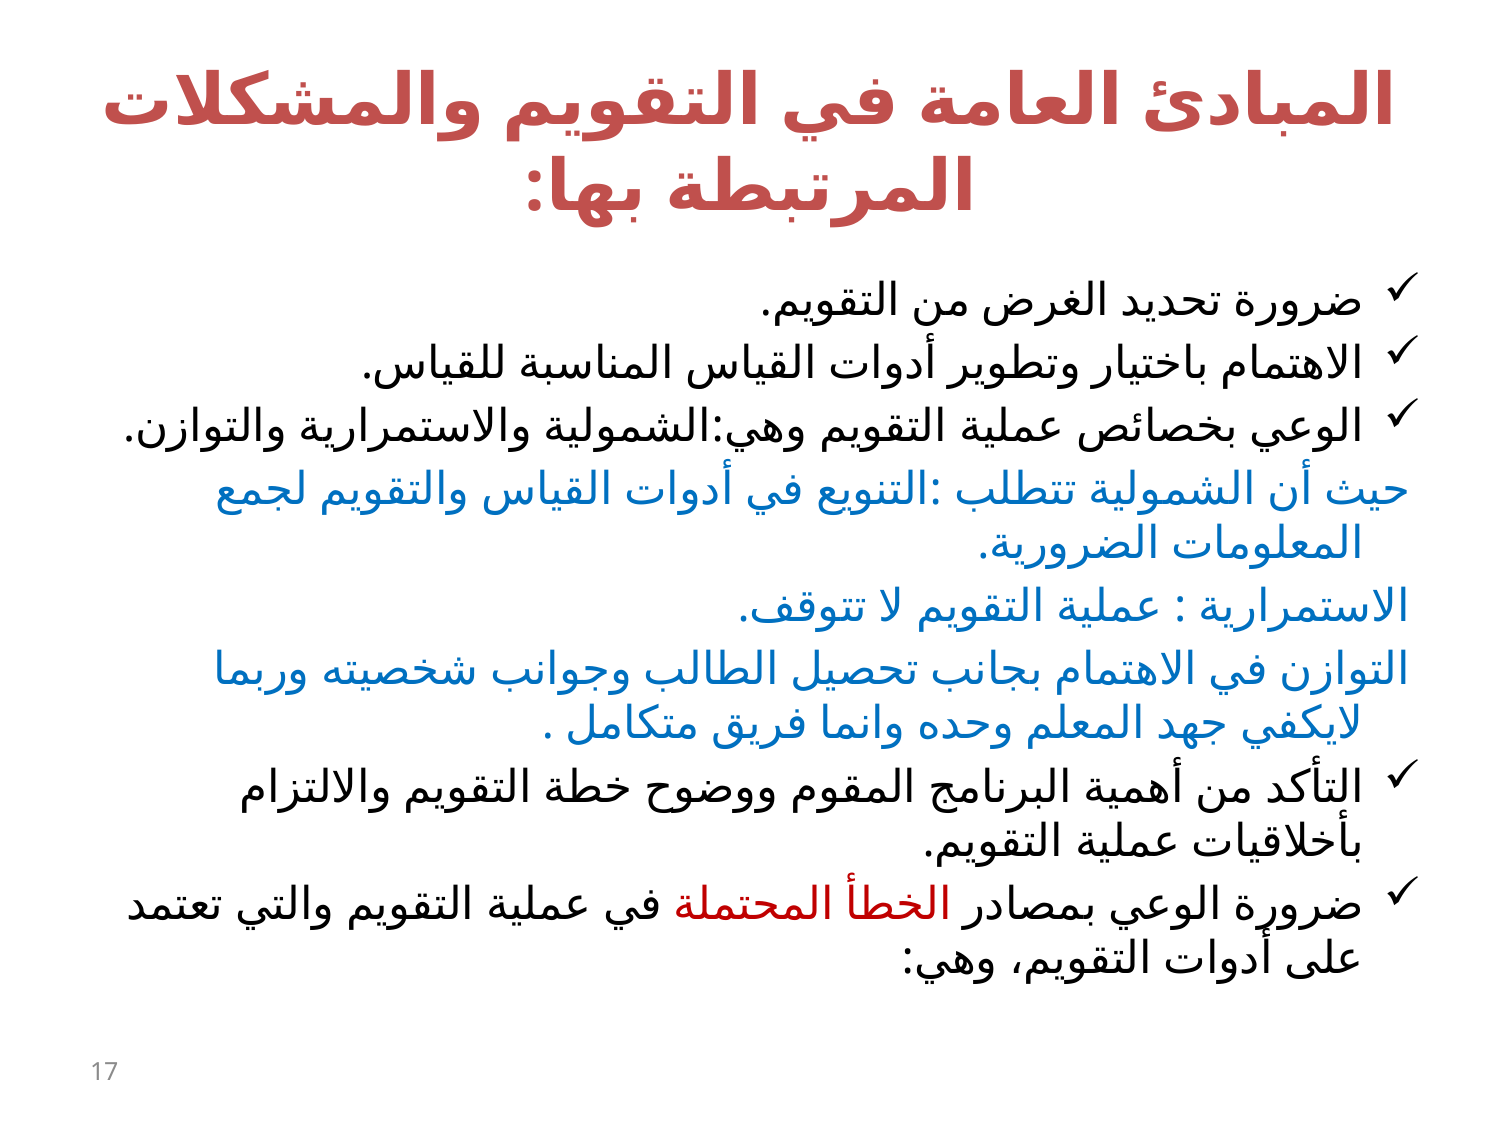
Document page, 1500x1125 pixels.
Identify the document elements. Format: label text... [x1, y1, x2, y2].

title المبادئ العامة في التقويم والمشكلات المرتبطة بها: [75, 45, 1425, 233]
slide_number 17 [75, 1042, 425, 1103]
list ضرورة تحديد الغرض من التقويم. الاهتمام باختيار وتطوير أدوات القياس المناسبة للقياس. الوعي بخصائص عملية التقويم وهي:الشمولية والاستمرارية والتوازن. حيث أن الشمولية تتطلب :التنويع في أدوات القياس والتقويم لجمع المعلومات الضرورية. الاستمرارية : عملية التقويم لا تتوقف. التوازن في الاهتمام بجانب تحصيل الطالب وجوانب شخصيته وربما لايكفي جهد المعلم وحده وانما فريق متكامل . التأكد من أهمية البرنامج المقوم ووضوح خطة التقويم والالتزام بأخلاقيات عملية التقويم. ضرورة الوعي بمصادر الخطأ المحتملة في عملية التقويم والتي تعتمد على أدوات التقويم، وهي: [75, 262, 1425, 1005]
